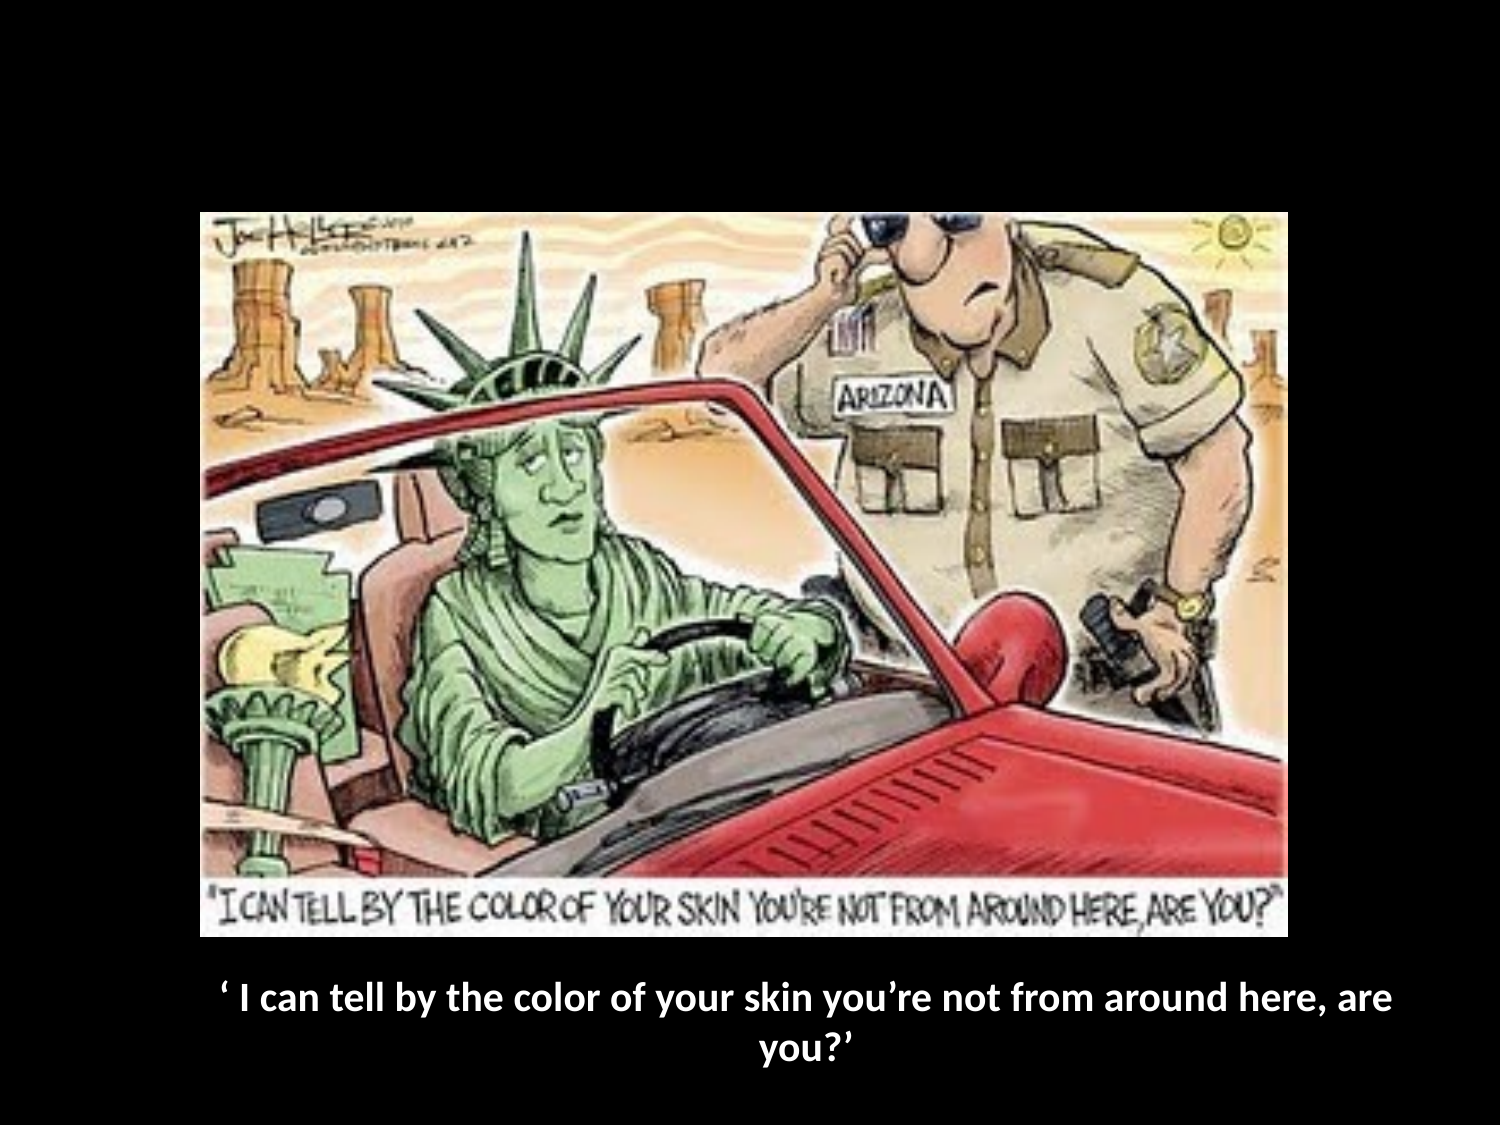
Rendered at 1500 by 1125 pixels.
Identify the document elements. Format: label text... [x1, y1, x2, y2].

picture [199, 212, 1288, 937]
text_box ‘ I can tell by the color of your skin you’re not from around here, are you?’ [199, 962, 1413, 1123]
